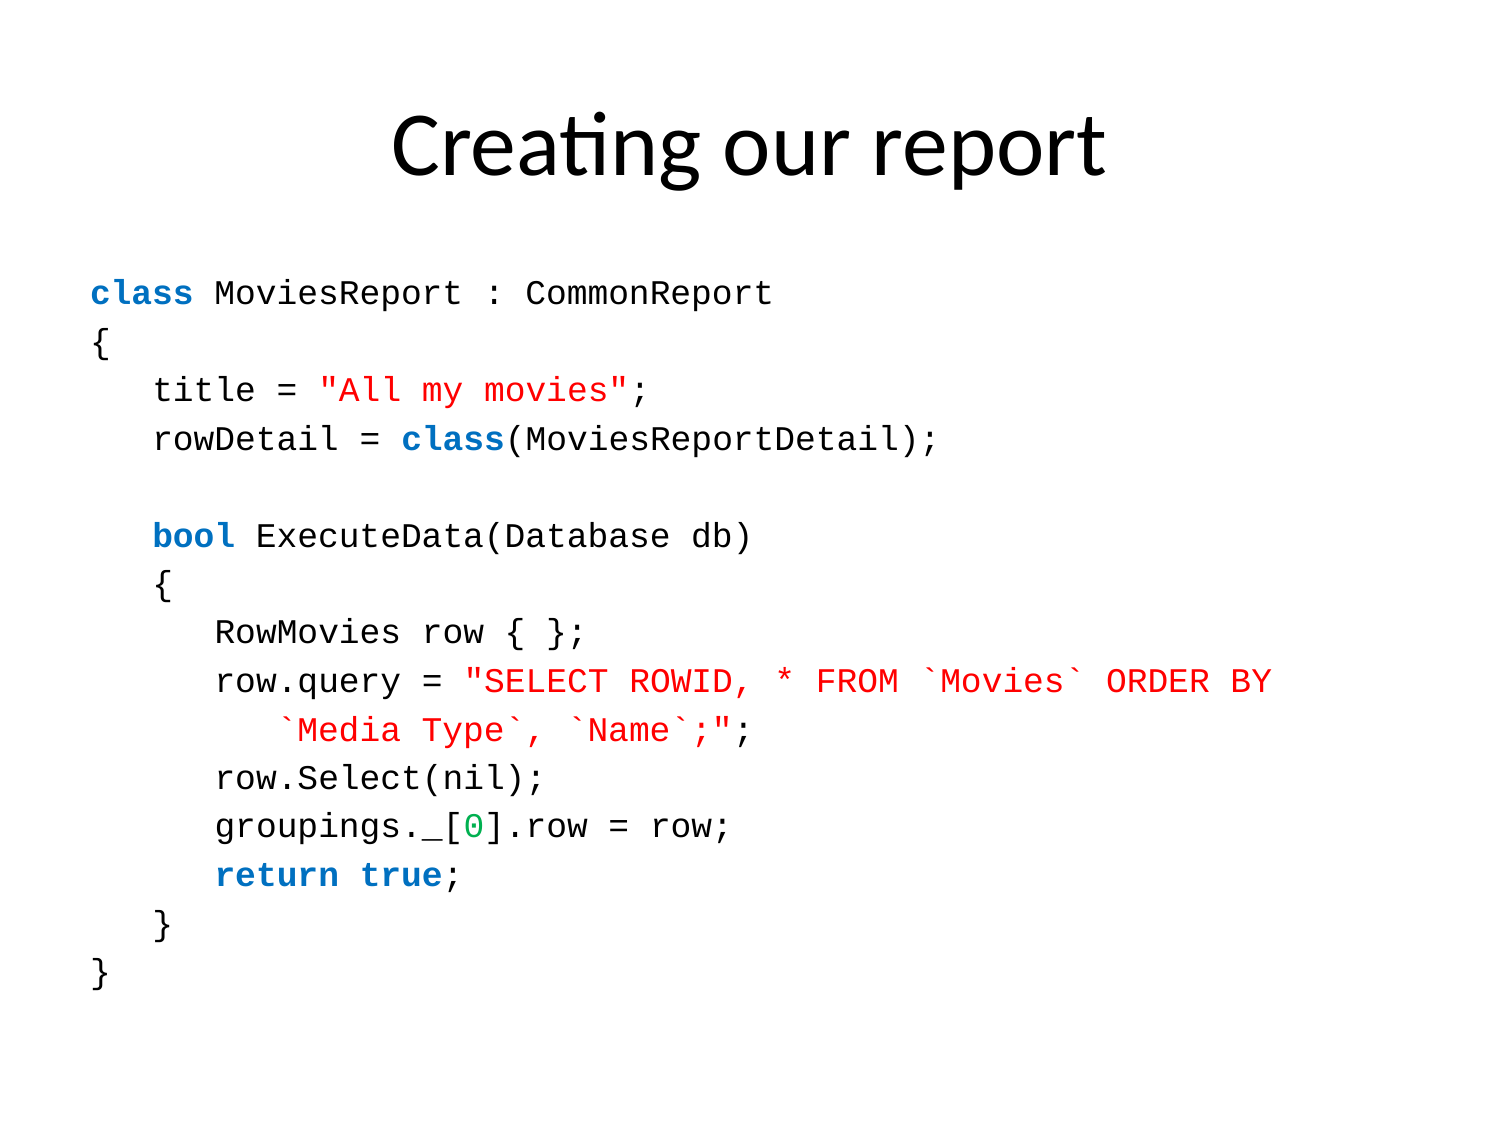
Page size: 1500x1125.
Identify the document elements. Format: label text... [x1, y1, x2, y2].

list class MoviesReport : CommonReport { title = "All my movies"; rowDetail = class(MoviesReportDetail); bool ExecuteData(Database db) { RowMovies row { }; row.query = "SELECT ROWID, * FROM `Movies` ORDER BY `Media Type`, `Name`;"; row.Select(nil); groupings._[0].row = row; return true; } } [75, 262, 1425, 1005]
title Creating our report [75, 45, 1425, 233]
